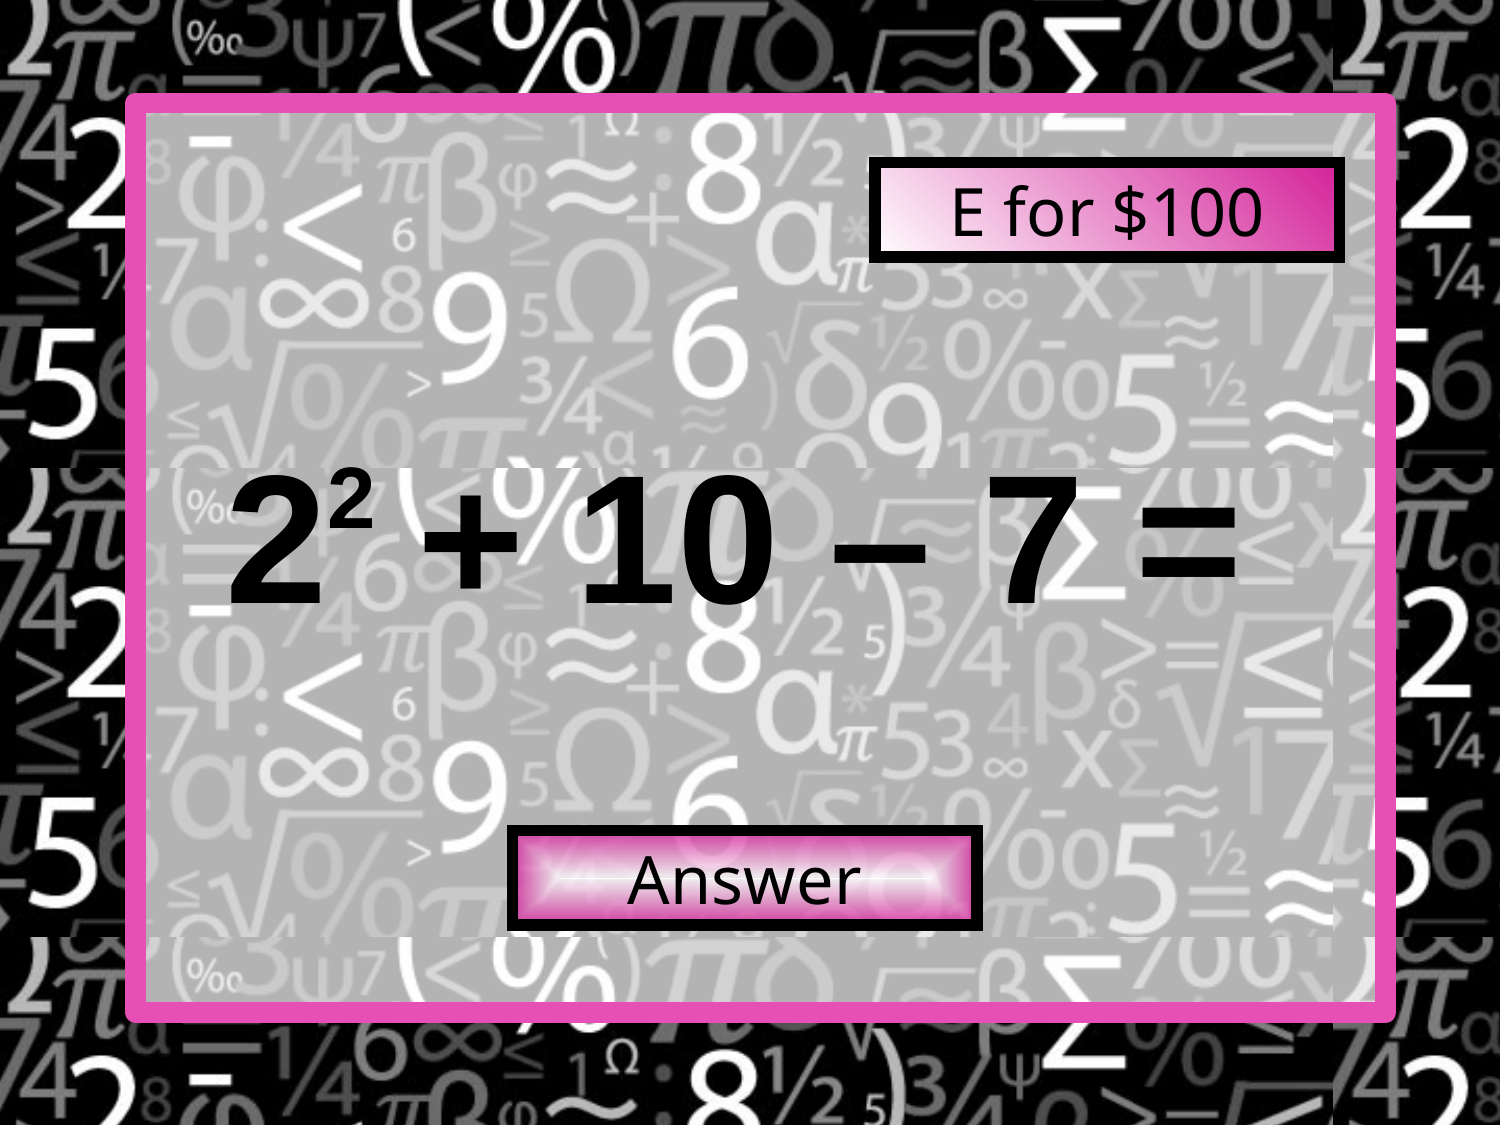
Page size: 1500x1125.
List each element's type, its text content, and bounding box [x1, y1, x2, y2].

picture [0, 0, 1500, 1125]
text_box E for $100 [874, 162, 1340, 258]
text_box [134, 101, 1388, 1015]
text_box 22 + 10 – 7 = [210, 412, 1311, 648]
text_box Answer [512, 830, 977, 926]
